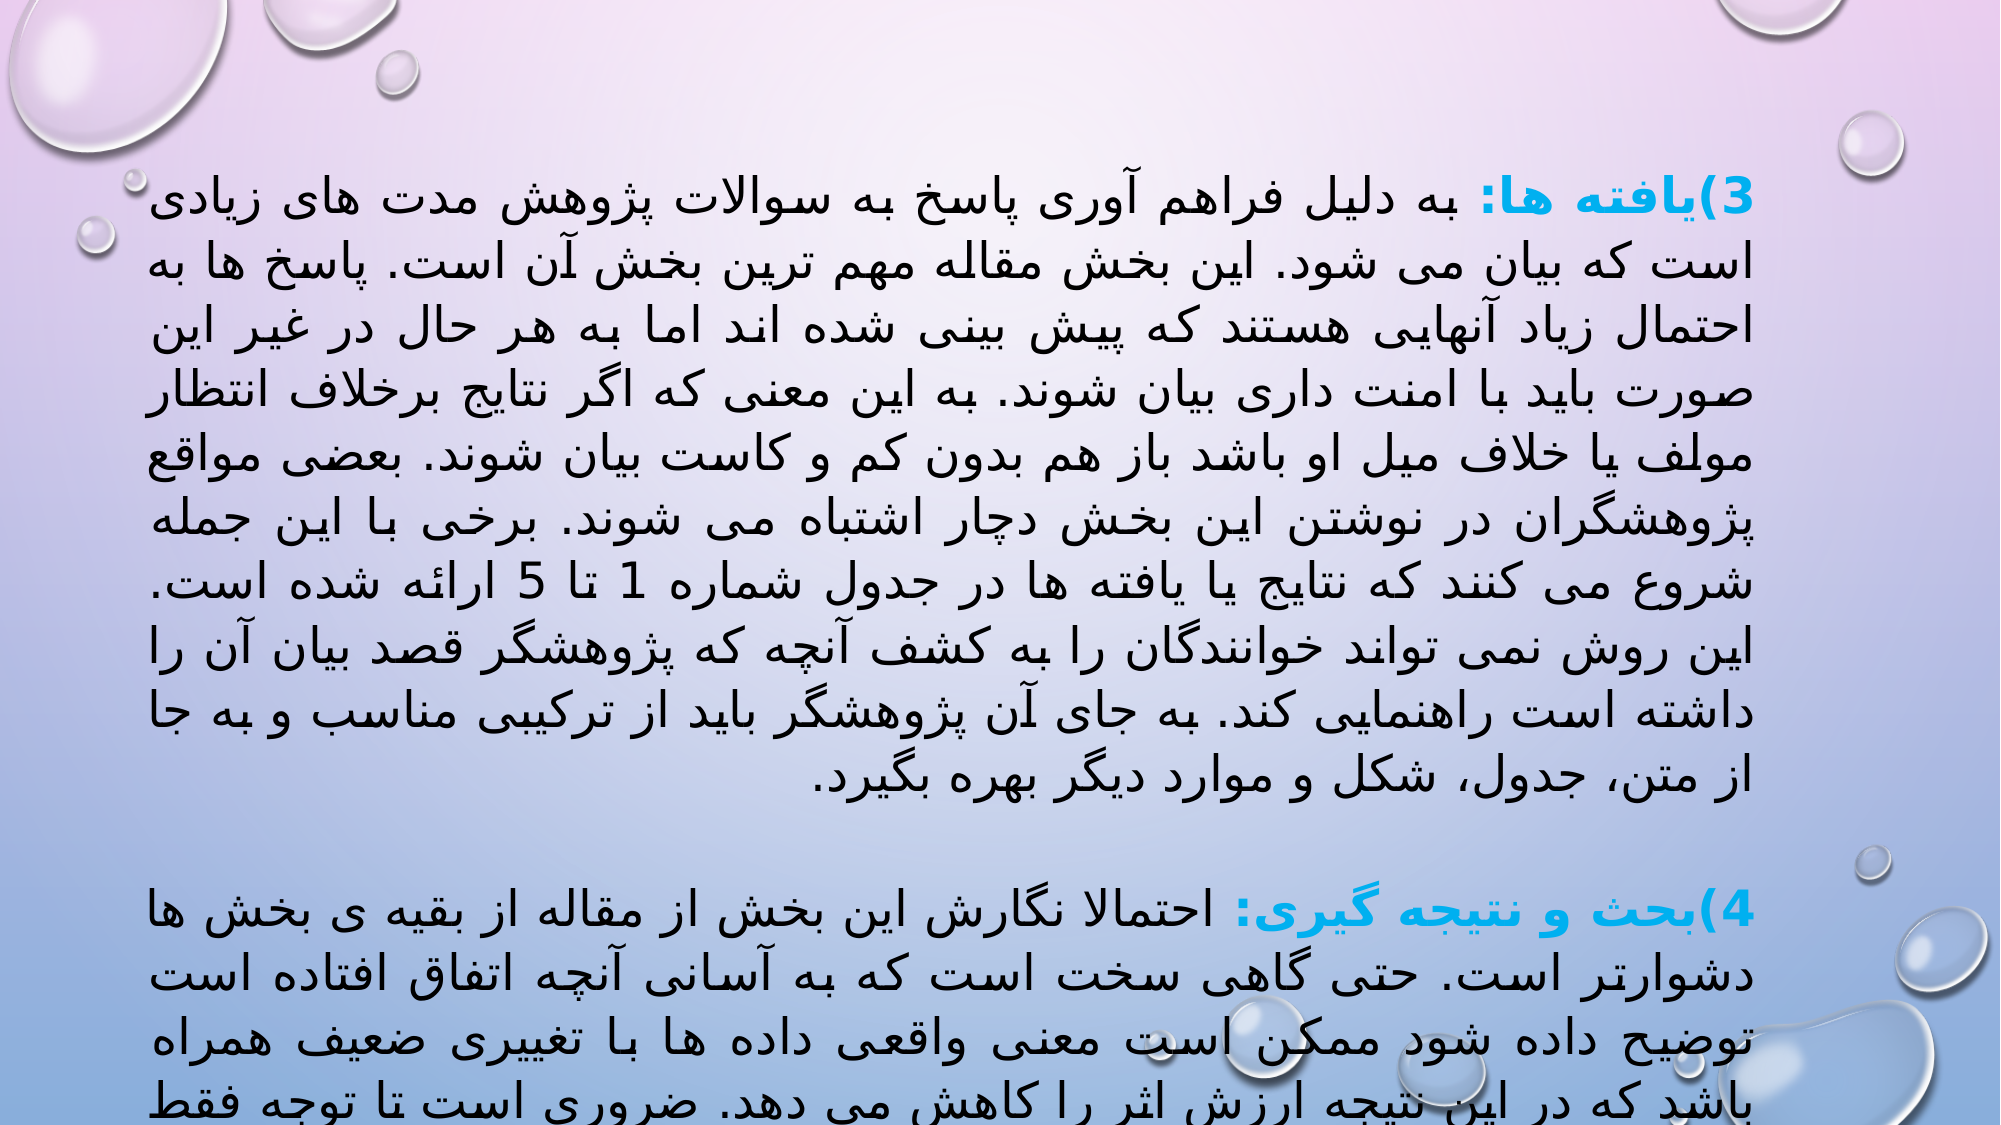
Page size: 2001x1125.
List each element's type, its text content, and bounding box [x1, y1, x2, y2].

picture [0, 0, 2000, 1125]
text_box 3)یافته ها: به دلیل فراهم آوری پاسخ به سوالات پژوهش مدت های زیادی است که بیان می شود. این بخش مقاله مهم ترین بخش آن است. پاسخ ها به احتمال زیاد آنهایی هستند که پیش بینی شده اند اما به هر حال در غیر این صورت باید با امنت داری بیان شوند. به این معنی که اگر نتایج برخلاف انتظار مولف یا خلاف میل او باشد باز هم بدون کم و کاست بیان شوند. بعضی مواقع پژوهشگران در نوشتن این بخش دچار اشتباه می شوند. برخی با این جمله شروع می کنند که نتایج یا یافته ها در جدول شماره 1 تا 5 ارائه شده است. این روش نمی تواند خوانندگان را به کشف آنچه که پژوهشگر قصد بیان آن را داشته است راهنمایی کند. به جای آن پژوهشگر باید از ترکیبی مناسب و به جا از متن، جدول، شکل و موارد دیگر بهره بگیرد. 4)بحث و نتیجه گیری: احتمالا نگارش این بخش از مقاله از بقیه ی بخش ها دشوارتر است. حتی گاهی سخت است که به آسانی آنچه اتفاق افتاده است توضیح داده شود ممکن است معنی واقعی داده ها با تغییری ضعیف همراه باشد که در این نتیجه ارزش اثر را کاهش می دهد. ضروری است تا توجه فقط به موضوع مورد پژوهش معطوف شود. این بخش معمولا با خلاصه ای از آنچه که یافته شده و مهم است شروع شود. در این بخش نتایج دقیقا به همان صورتی که در بخش یافته ها آمده است تکرار شود. [130, 152, 1771, 1125]
